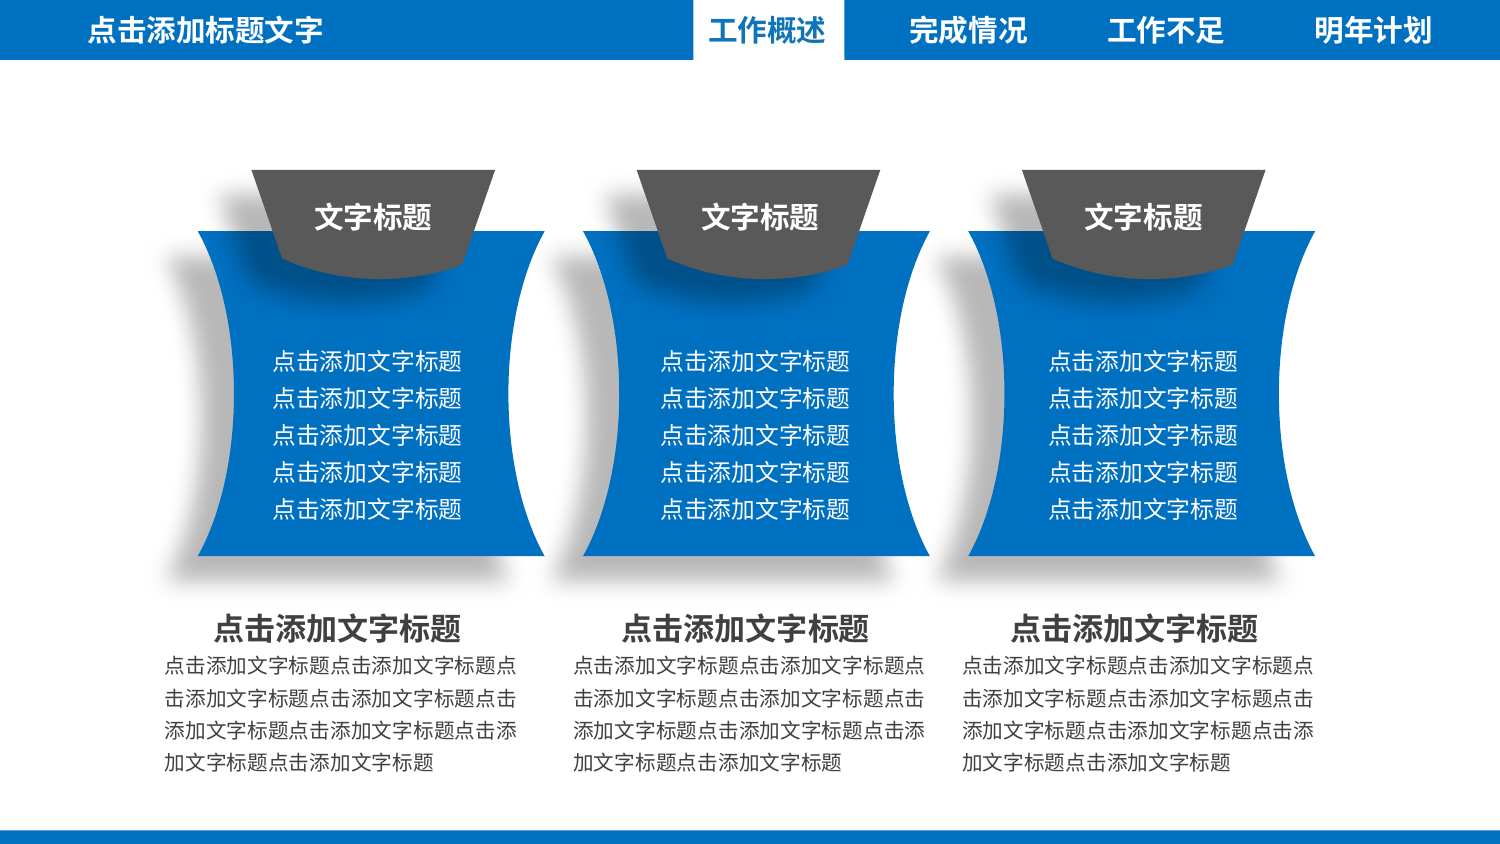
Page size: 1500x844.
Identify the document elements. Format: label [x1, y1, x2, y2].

text_box [0, 0, 1500, 844]
